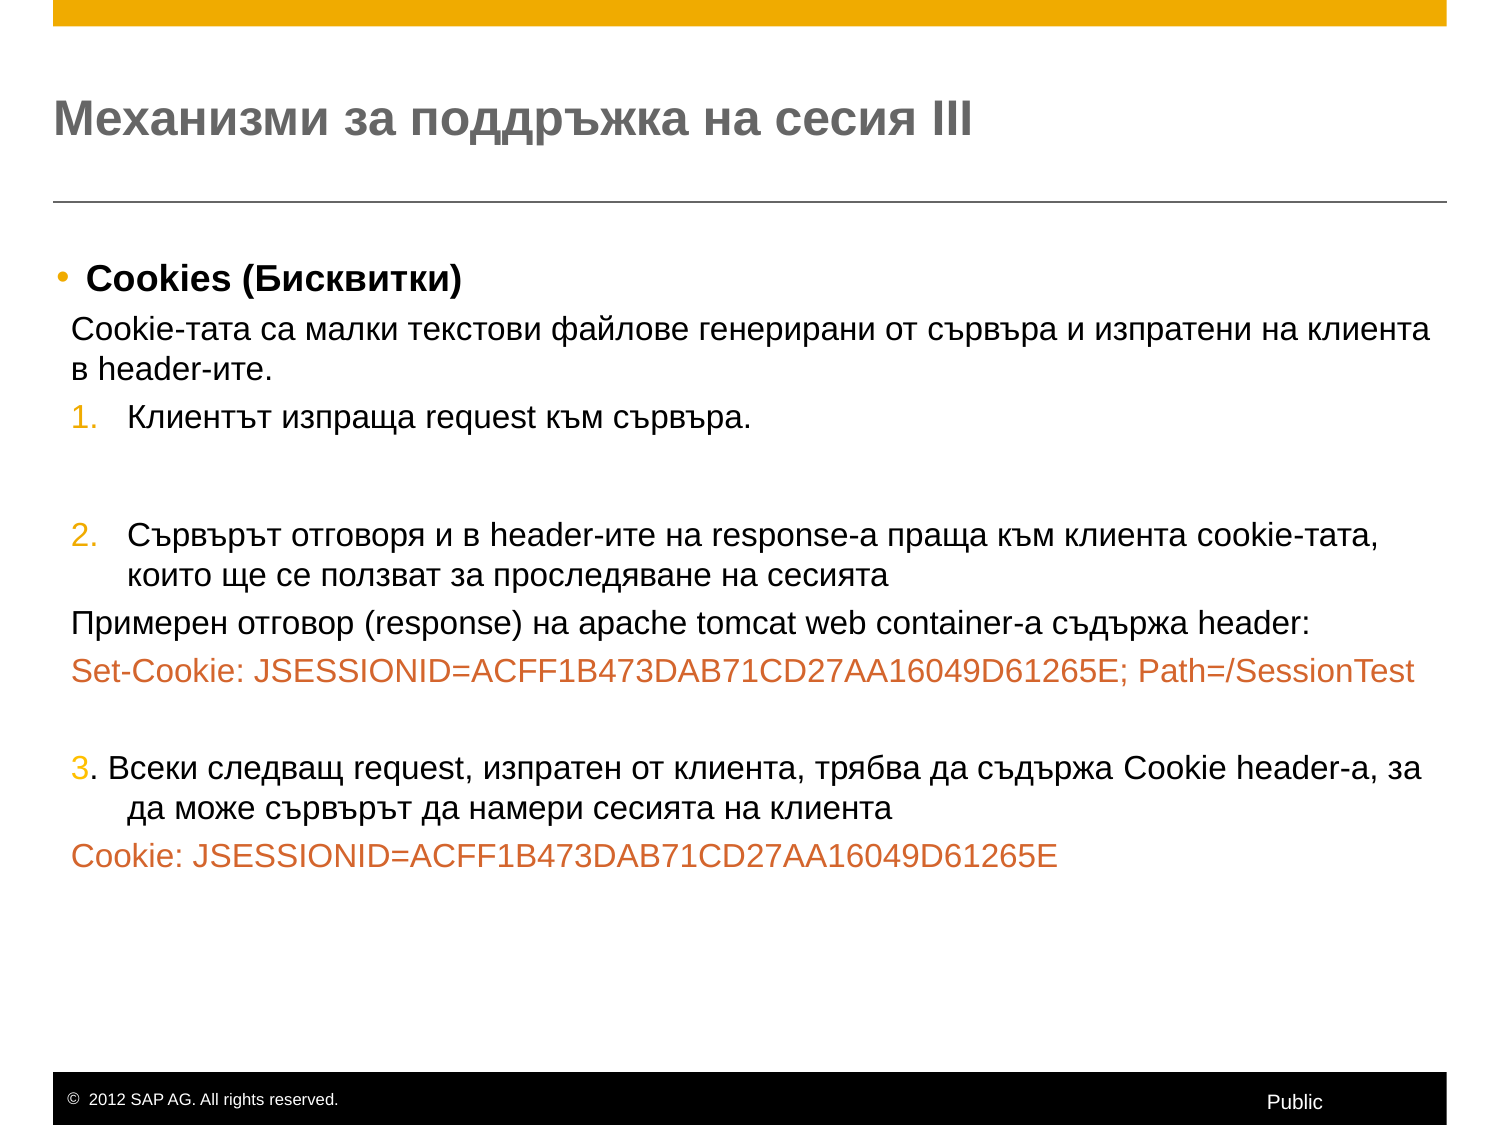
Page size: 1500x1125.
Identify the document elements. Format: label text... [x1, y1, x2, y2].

title Механизми за поддръжка на сесия III [53, 53, 1447, 178]
list Cookies (Бисквитки) Cookie-тата са малки текстови файлове генерирани от сървъра и изпратени на клиента в header-ите. Клиентът изпраща request към сървъра. Сървърът отговоря и в header-ите на response-а праща към клиента cookie-тата, които ще се ползват за проследяване на сесията Примерен отговор (response) на apache tomcat web container-а съдържа header: Set-Cookie: JSESSIONID=ACFF1B473DAB71CD27AA16049D61265E; Path=/SessionTest 3. Всеки следващ request, изпратен от клиента, трябва да съдържа Cookie header-а, за да може сървърът да намери сесията на клиента Cookie: JSESSIONID=ACFF1B473DAB71CD27AA16049D61265E [56, 253, 1450, 975]
